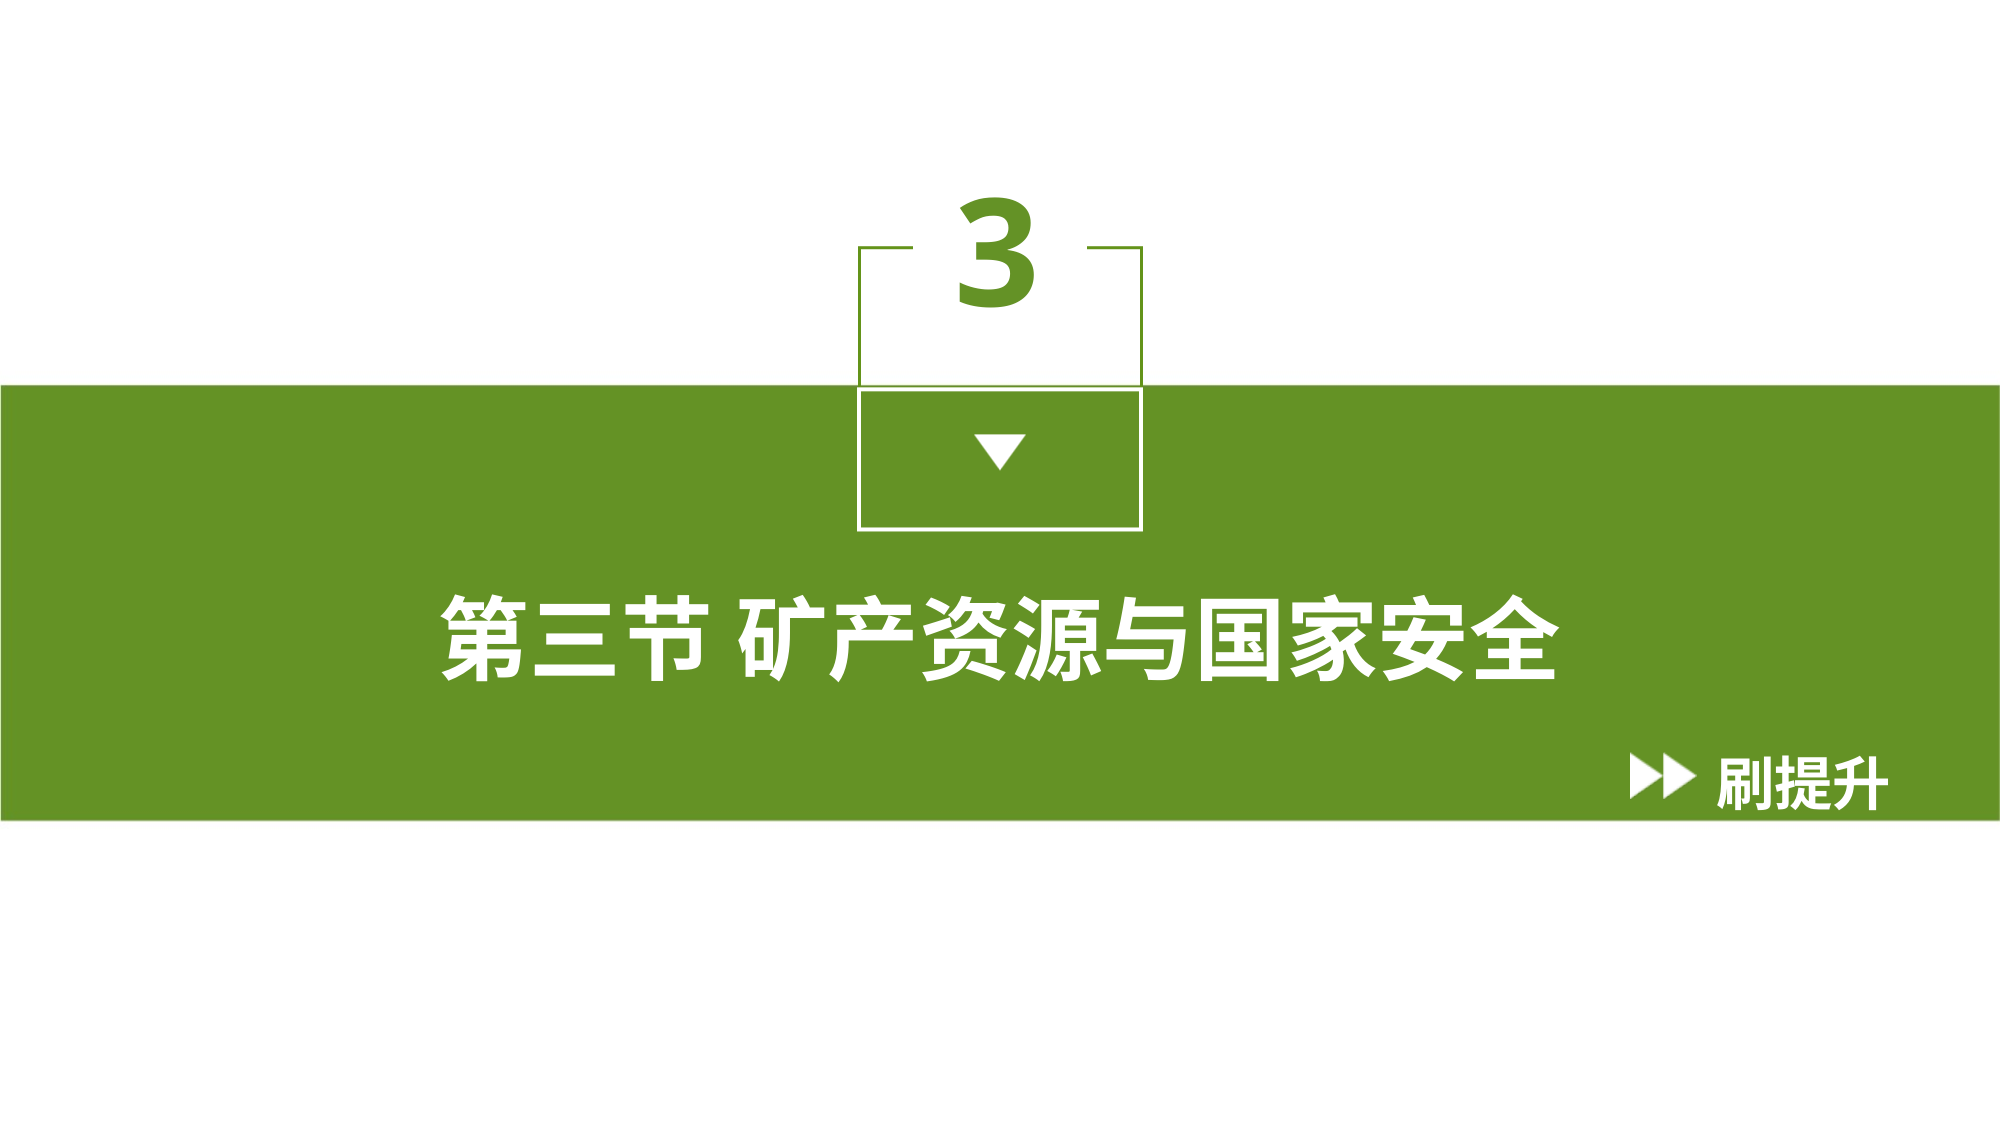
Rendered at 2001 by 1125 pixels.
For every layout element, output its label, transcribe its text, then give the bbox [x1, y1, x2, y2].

text_box 第三节 矿产资源与国家安全 [0, 572, 2000, 699]
picture [0, 0, 2000, 572]
picture [0, 699, 2000, 1125]
text_box 3 [865, 148, 1130, 345]
text_box 刷提升 [1715, 718, 1997, 812]
